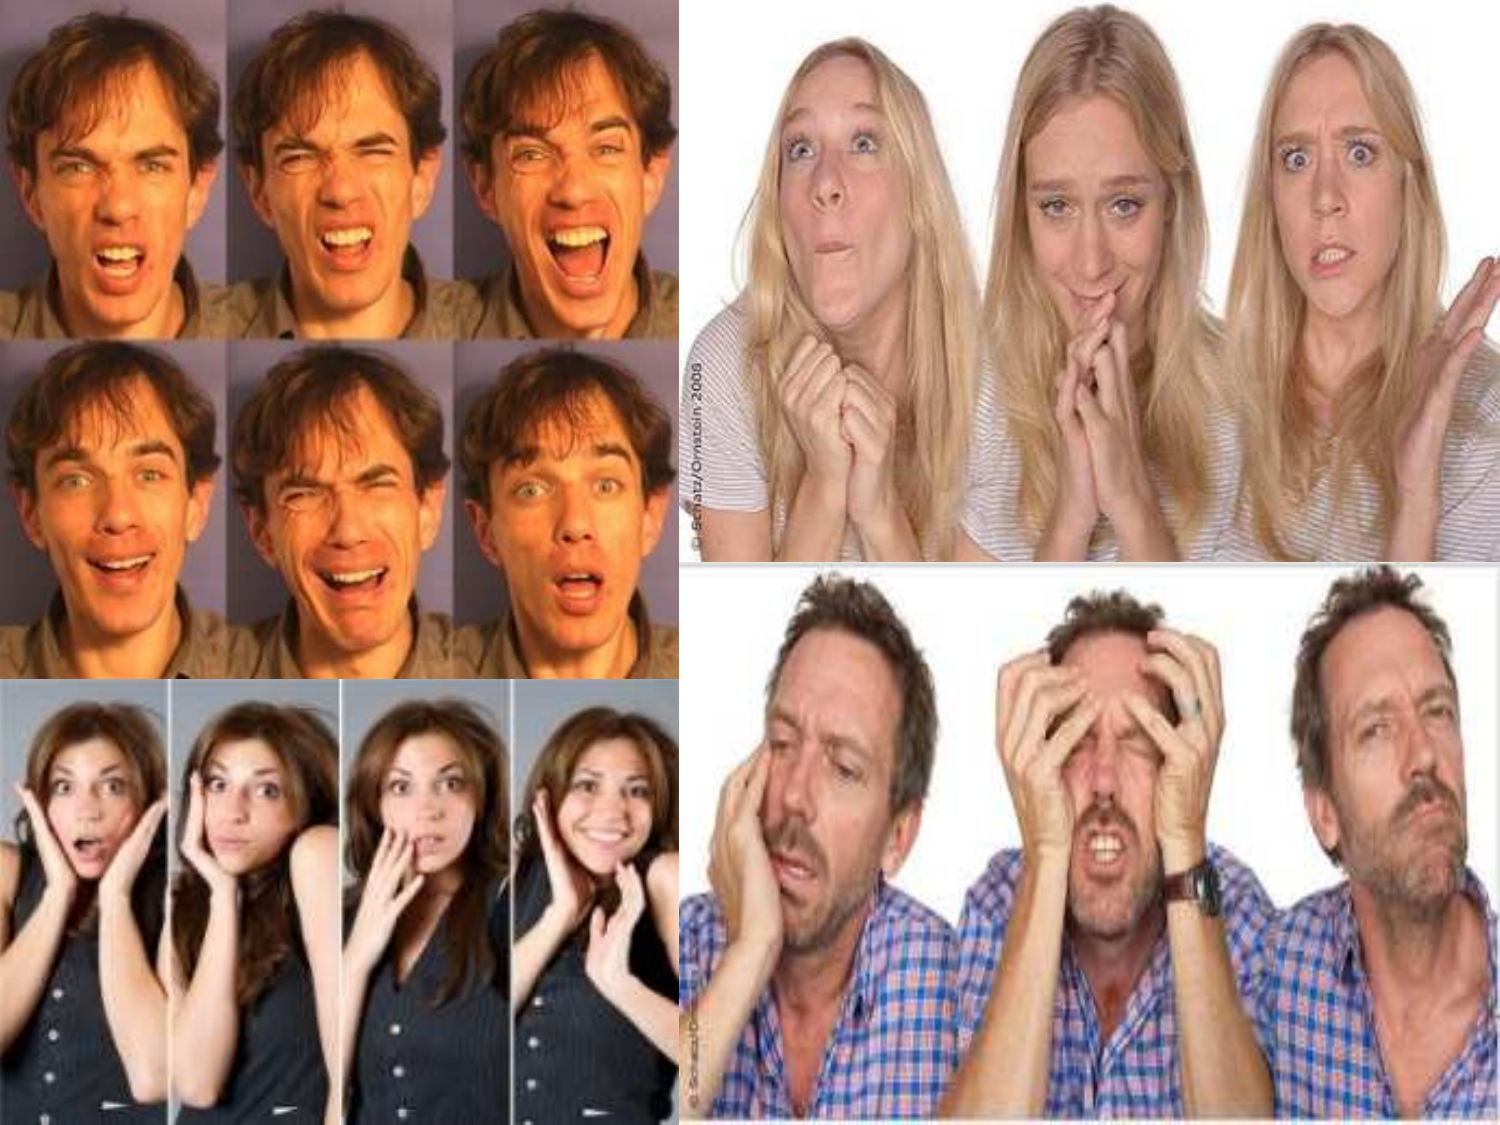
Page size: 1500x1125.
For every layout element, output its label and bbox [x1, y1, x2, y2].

list [0, 0, 679, 679]
picture [0, 679, 674, 1125]
picture [679, 0, 1500, 1125]
